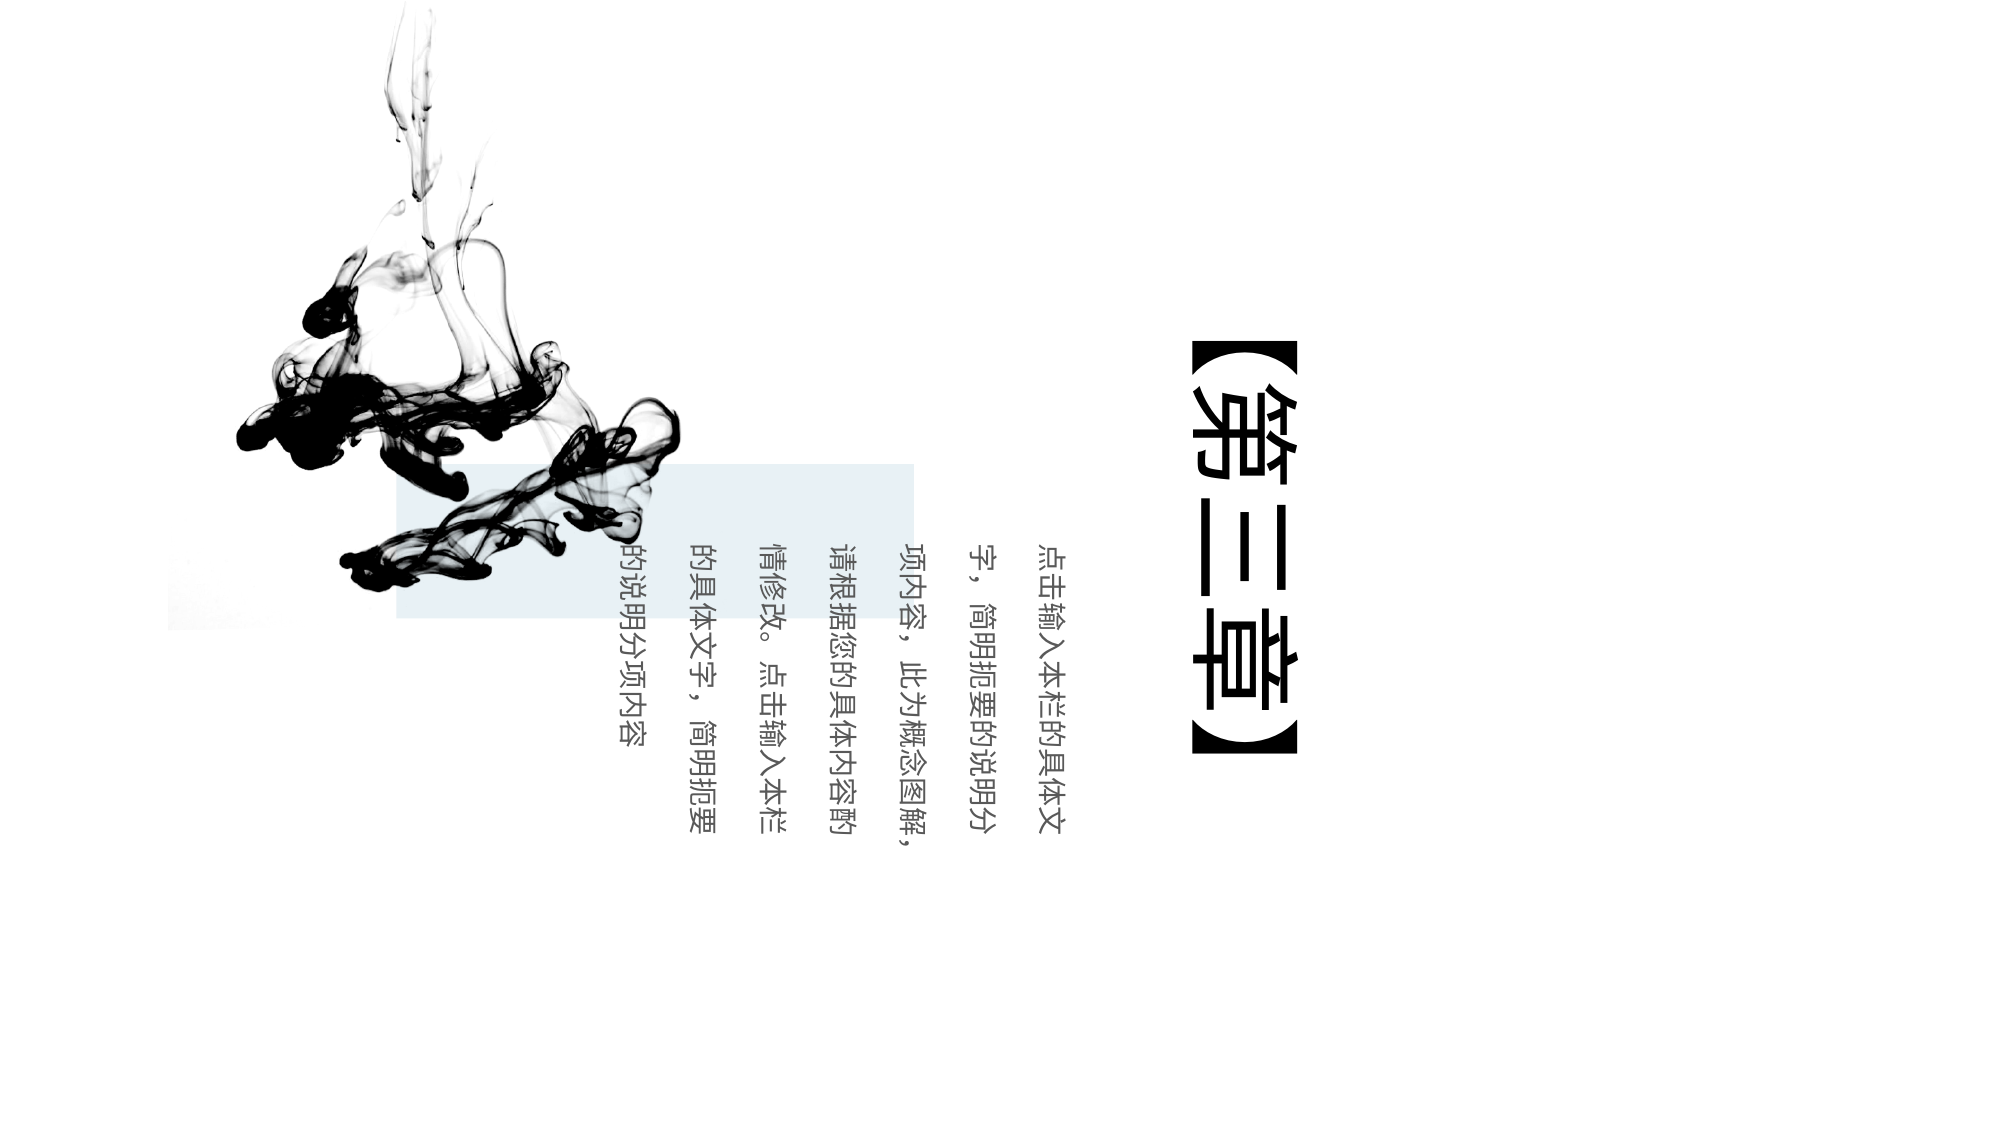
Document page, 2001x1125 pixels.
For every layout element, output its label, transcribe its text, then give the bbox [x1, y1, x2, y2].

text_box [729, 463, 915, 619]
text_box 点击输入本栏的具体文字，简明扼要的说明分项内容，此为概念图解，请根据您的具体内容酌情修改。点击输入本栏的具体文字，简明扼要的说明分项内容 [800, 529, 1114, 863]
text_box 【第三章】 [1155, 251, 1322, 940]
picture [167, 0, 729, 653]
